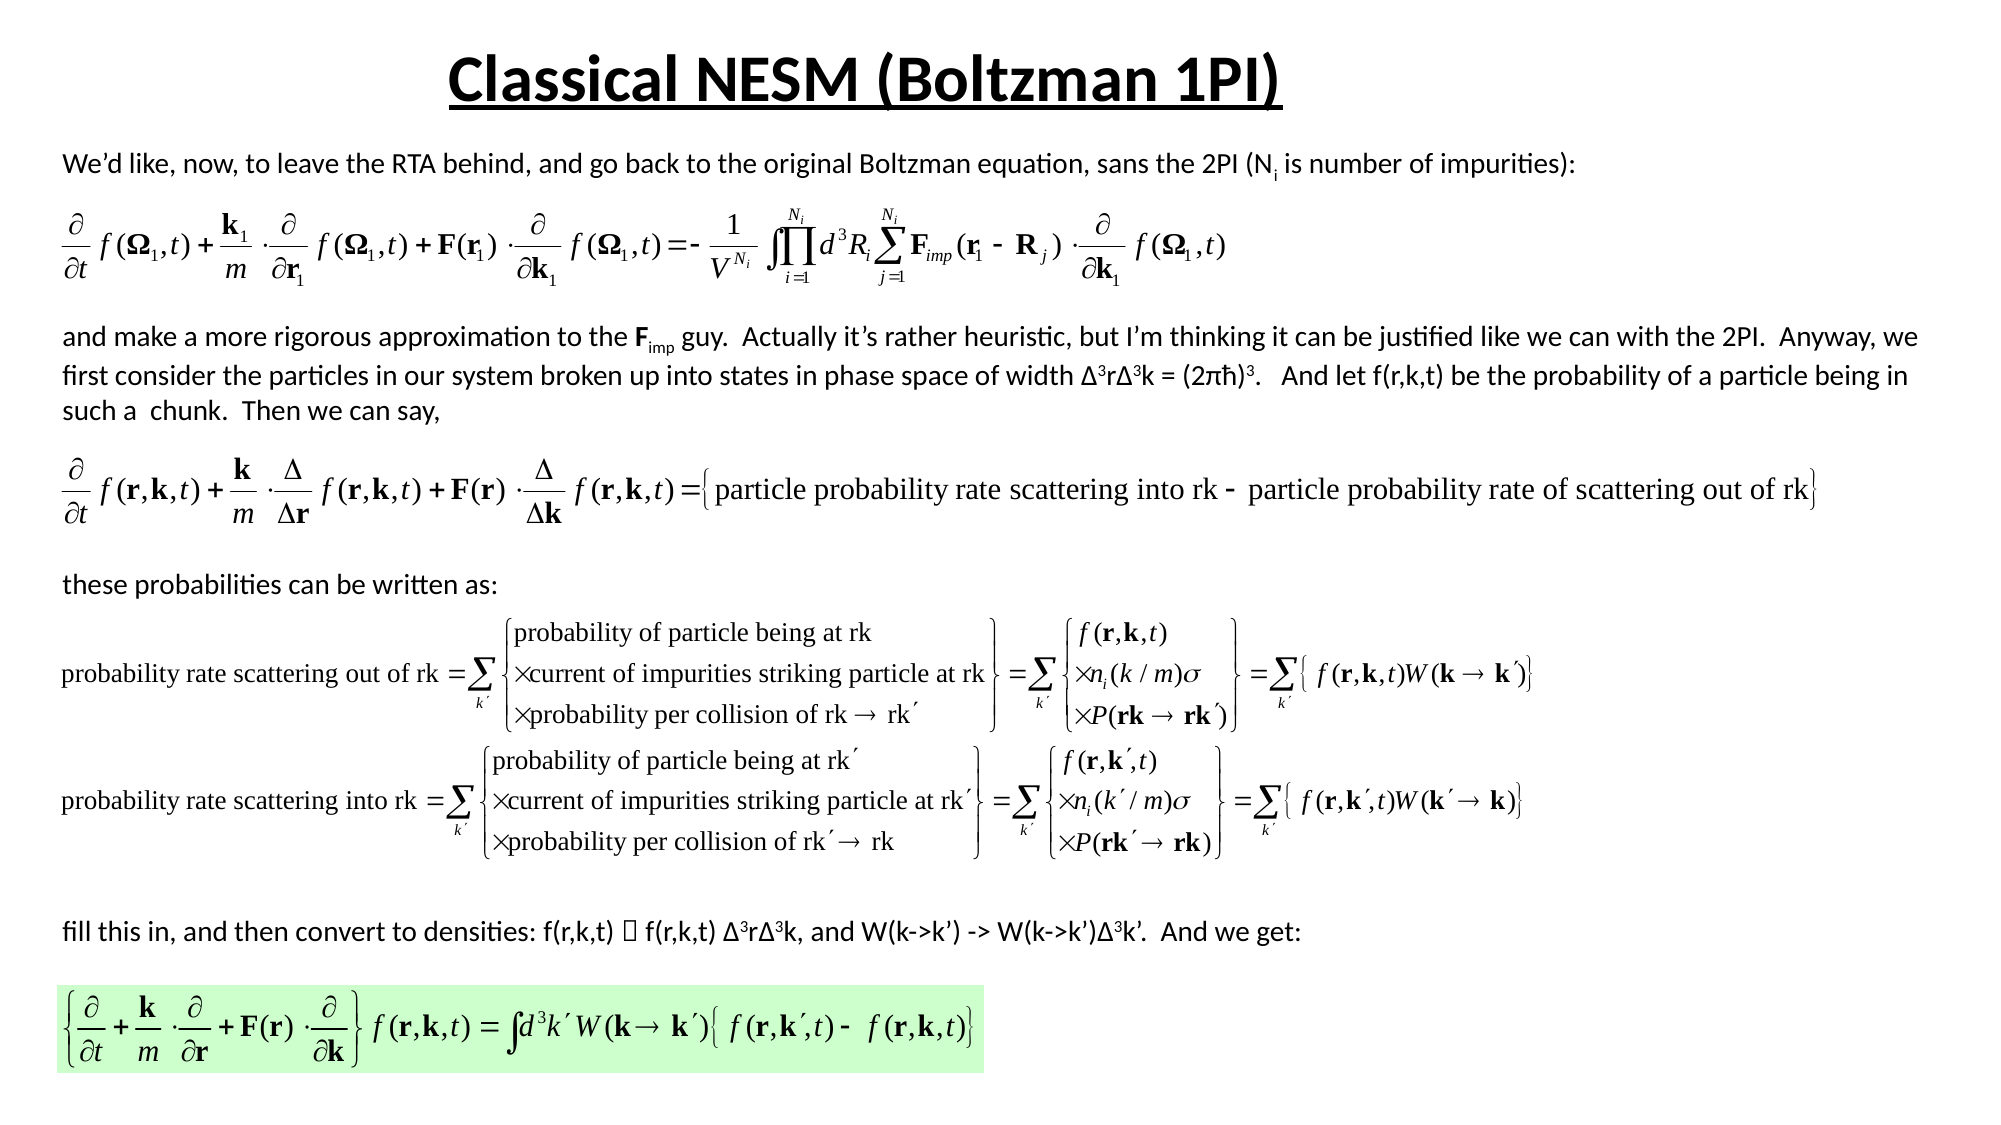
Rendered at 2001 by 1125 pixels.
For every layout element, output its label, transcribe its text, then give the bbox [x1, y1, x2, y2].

text_box Classical NESM (Boltzman 1PI) [433, 26, 1320, 122]
text_box We’d like, now, to leave the RTA behind, and go back to the original Boltzman equation, sans the 2PI (Ni is number of impurities): [47, 137, 1666, 192]
text_box fill this in, and then convert to densities: f(r,k,t)  f(r,k,t) Δ3rΔ3k, and W(k->k’) -> W(k->k’)Δ3k’. And we get: [47, 904, 1363, 955]
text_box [56, 450, 1827, 531]
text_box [56, 201, 1232, 293]
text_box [56, 985, 985, 1073]
text_box these probabilities can be written as: [47, 557, 530, 608]
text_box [56, 612, 1542, 867]
text_box and make a more rigorous approximation to the Fimp guy. Actually it’s rather heuristic, but I’m thinking it can be justified like we can with the 2PI. Anyway, we first consider the particles in our system broken up into states in phase space of width Δ3rΔ3k = (2πħ)3. And let f(r,k,t) be the probability of a particle being in such a chunk. Then we can say, [47, 309, 1935, 434]
